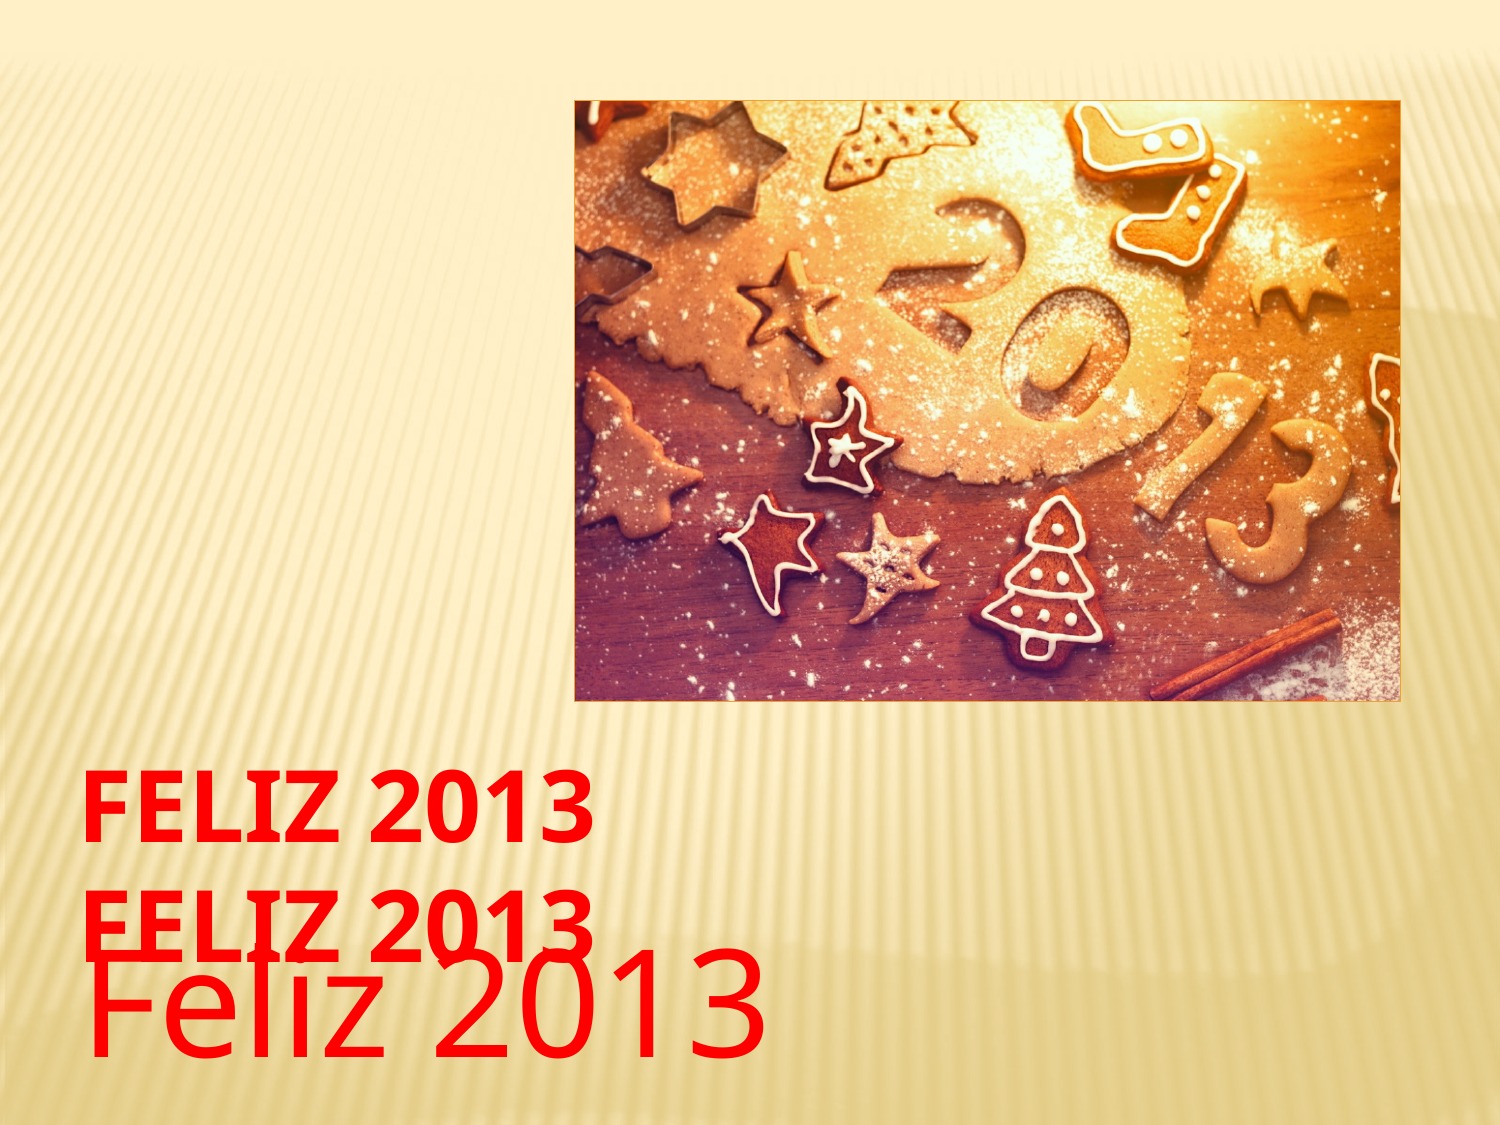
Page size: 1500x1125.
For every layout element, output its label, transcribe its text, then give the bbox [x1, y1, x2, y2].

title feliz 2013 feliz 2013 [62, 819, 1025, 905]
picture [574, 100, 1401, 702]
list Feliz 2013 [62, 907, 1025, 1034]
